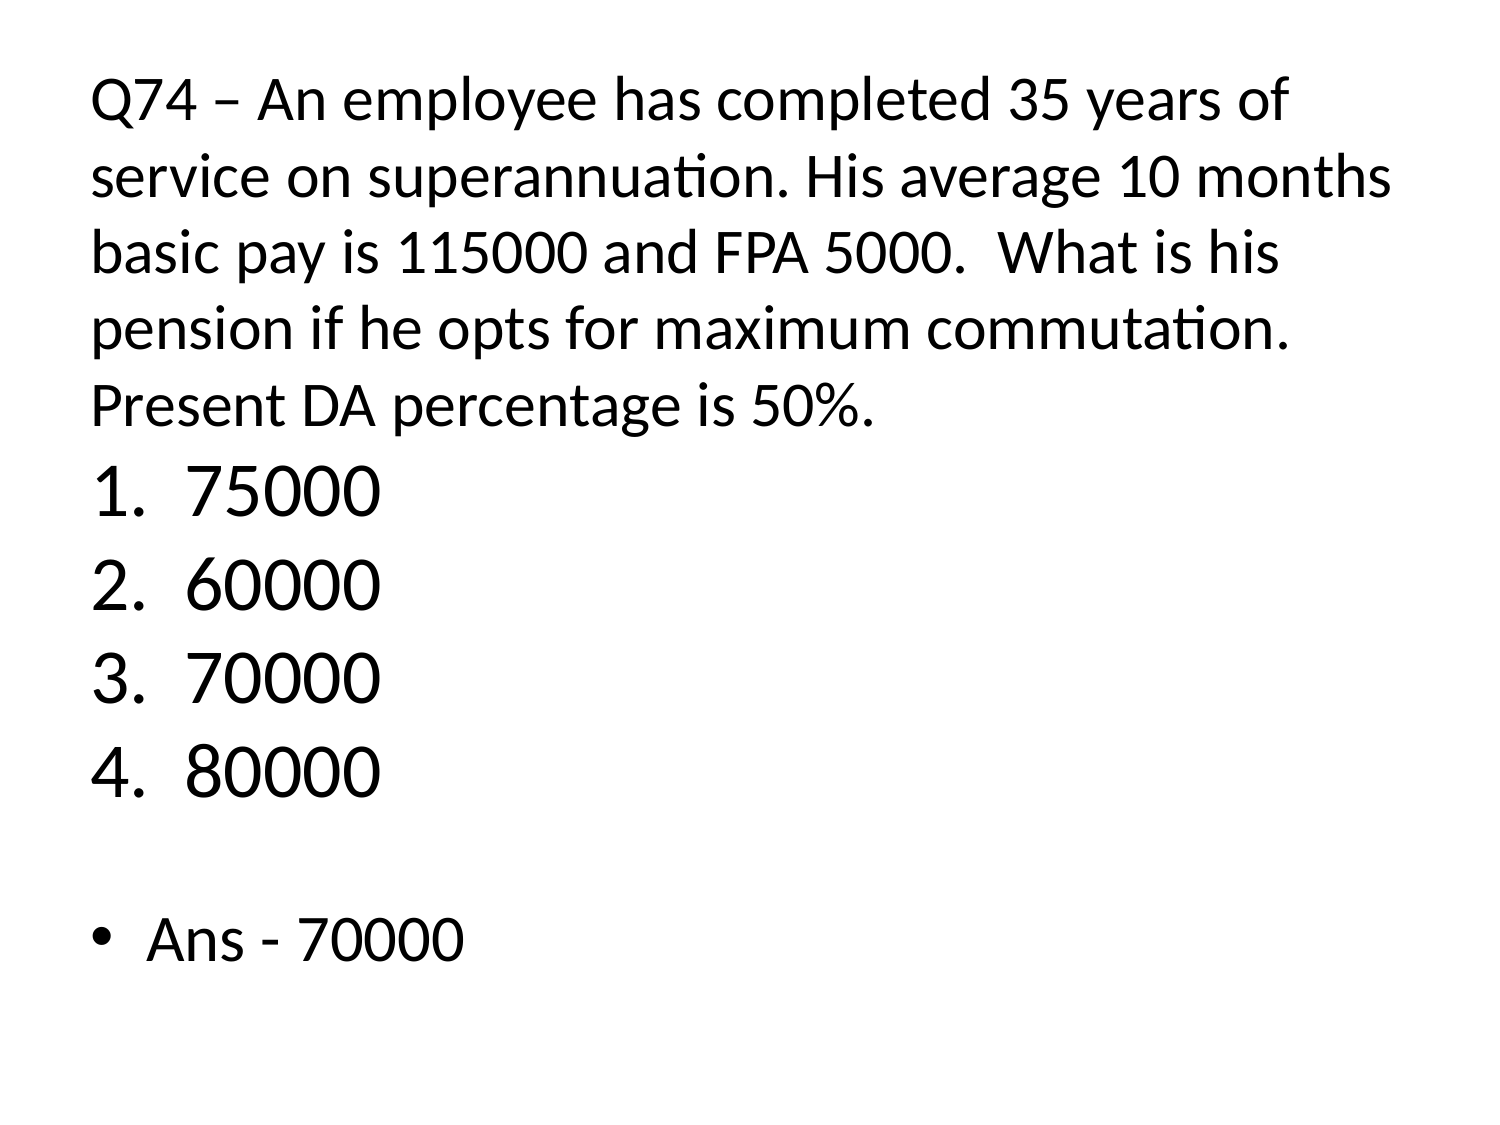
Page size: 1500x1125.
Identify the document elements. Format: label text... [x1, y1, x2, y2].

title Q74 – An employee has completed 35 years of service on superannuation. His average 10 months basic pay is 115000 and FPA 5000. What is his pension if he opts for maximum commutation. Present DA percentage is 50%. 1. 75000 2. 60000 3. 70000 4. 80000 [75, 45, 1425, 825]
list Ans - 70000 [75, 887, 1425, 1005]
